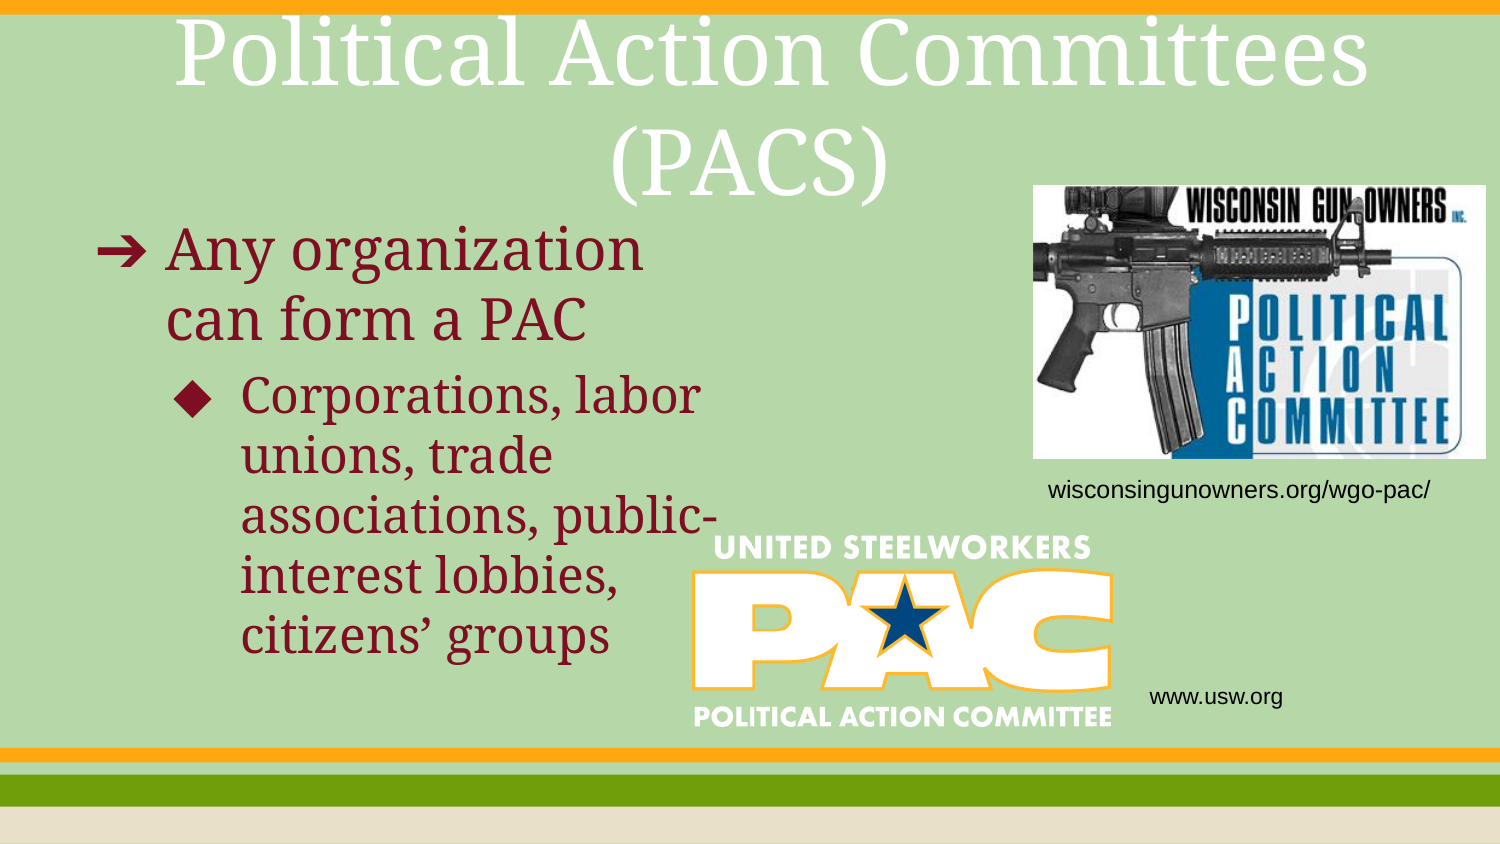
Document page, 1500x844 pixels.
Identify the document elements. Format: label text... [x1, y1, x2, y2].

text_box wisconsingunowners.org/wgo-pac/ [1033, 467, 1468, 499]
text_box www.usw.org [1153, 666, 1384, 733]
list Any organization can form a PAC Corporations, labor unions, trade associations, public-interest lobbies, citizens’ groups [75, 196, 738, 733]
title Political Action Committees (PACS) [75, 33, 1425, 175]
picture [1032, 185, 1486, 460]
picture [653, 519, 1149, 742]
picture [1199, 286, 1203, 297]
